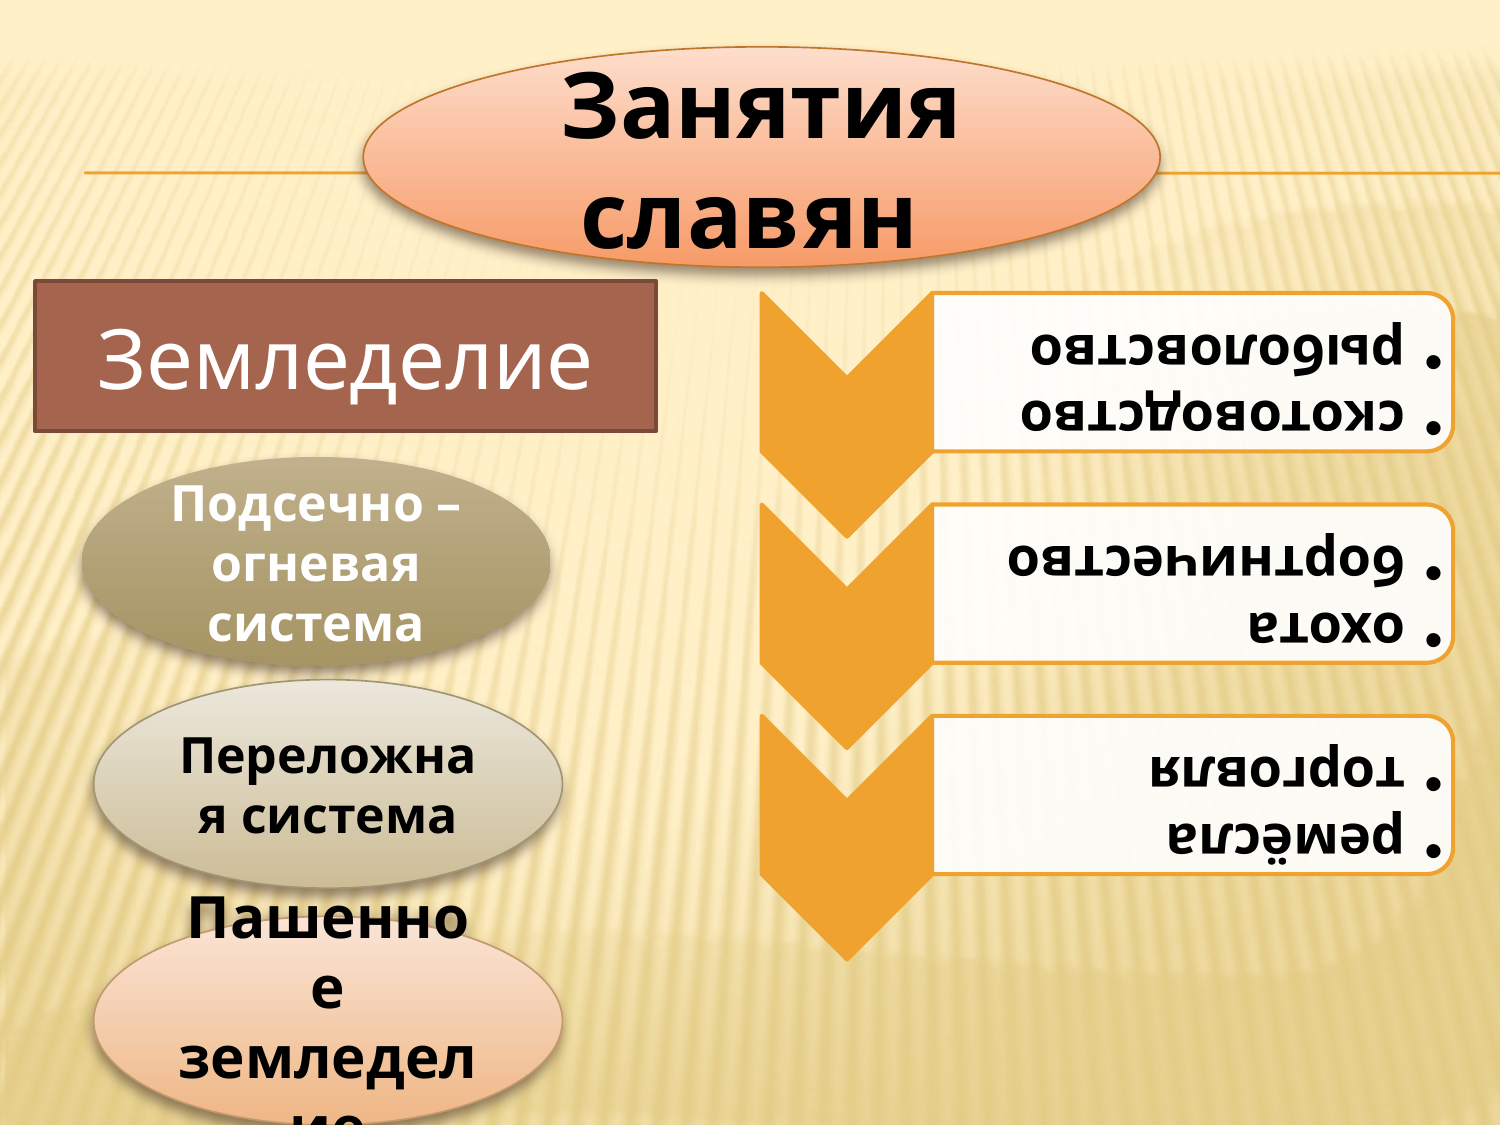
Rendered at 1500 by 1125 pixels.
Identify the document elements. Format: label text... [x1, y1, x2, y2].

text_box Подсечно – огневая система [81, 456, 551, 666]
text_box Переложная система [92, 678, 564, 890]
text_box Земледелие [33, 279, 658, 433]
text_box Пашенное земледелие [92, 915, 564, 1125]
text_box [761, 292, 1454, 960]
text_box Занятия славян [362, 46, 1161, 269]
